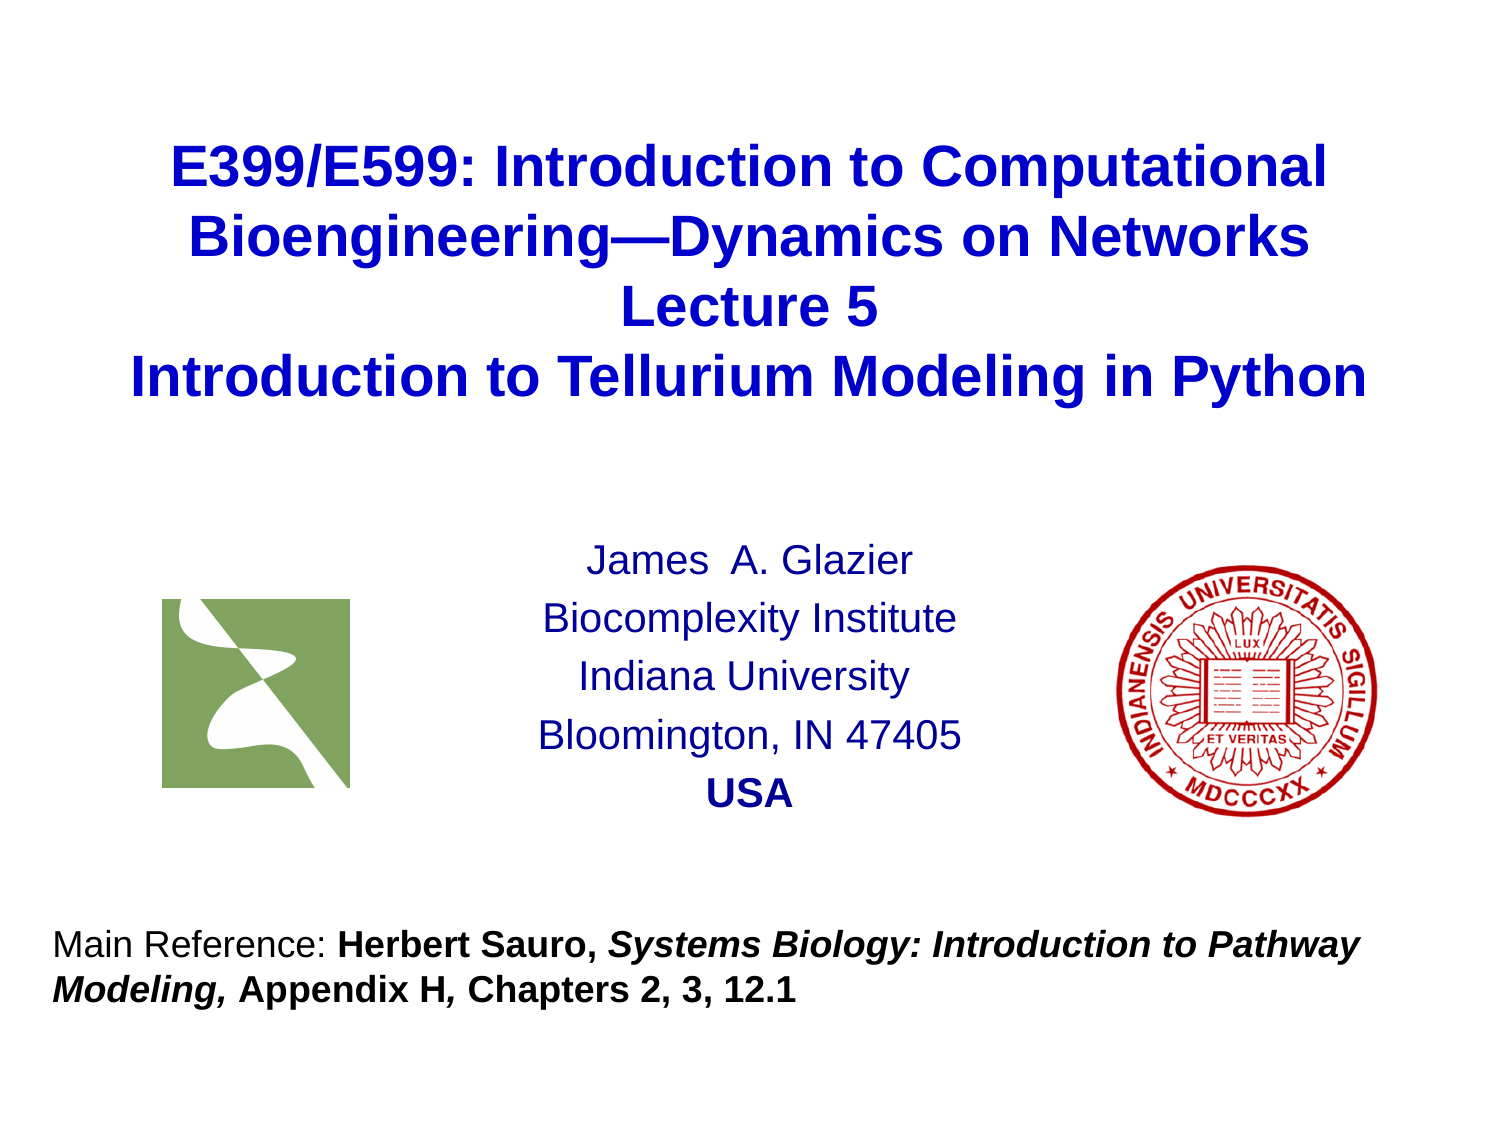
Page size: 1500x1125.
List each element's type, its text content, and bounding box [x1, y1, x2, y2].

subtitle James A. Glazier Biocomplexity Institute Indiana University Bloomington, IN 47405 USA [225, 525, 1275, 850]
text_box Main Reference: Herbert Sauro, Systems Biology: Introduction to Pathway Modeling, Appendix H, Chapters 2, 3, 12.1 [37, 912, 1450, 1018]
picture [1087, 537, 1407, 845]
title E399/E599: Introduction to Computational Bioengineering—Dynamics on Networks Lecture 5 Introduction to Tellurium Modeling in Python [24, 124, 1475, 412]
picture [162, 599, 351, 788]
